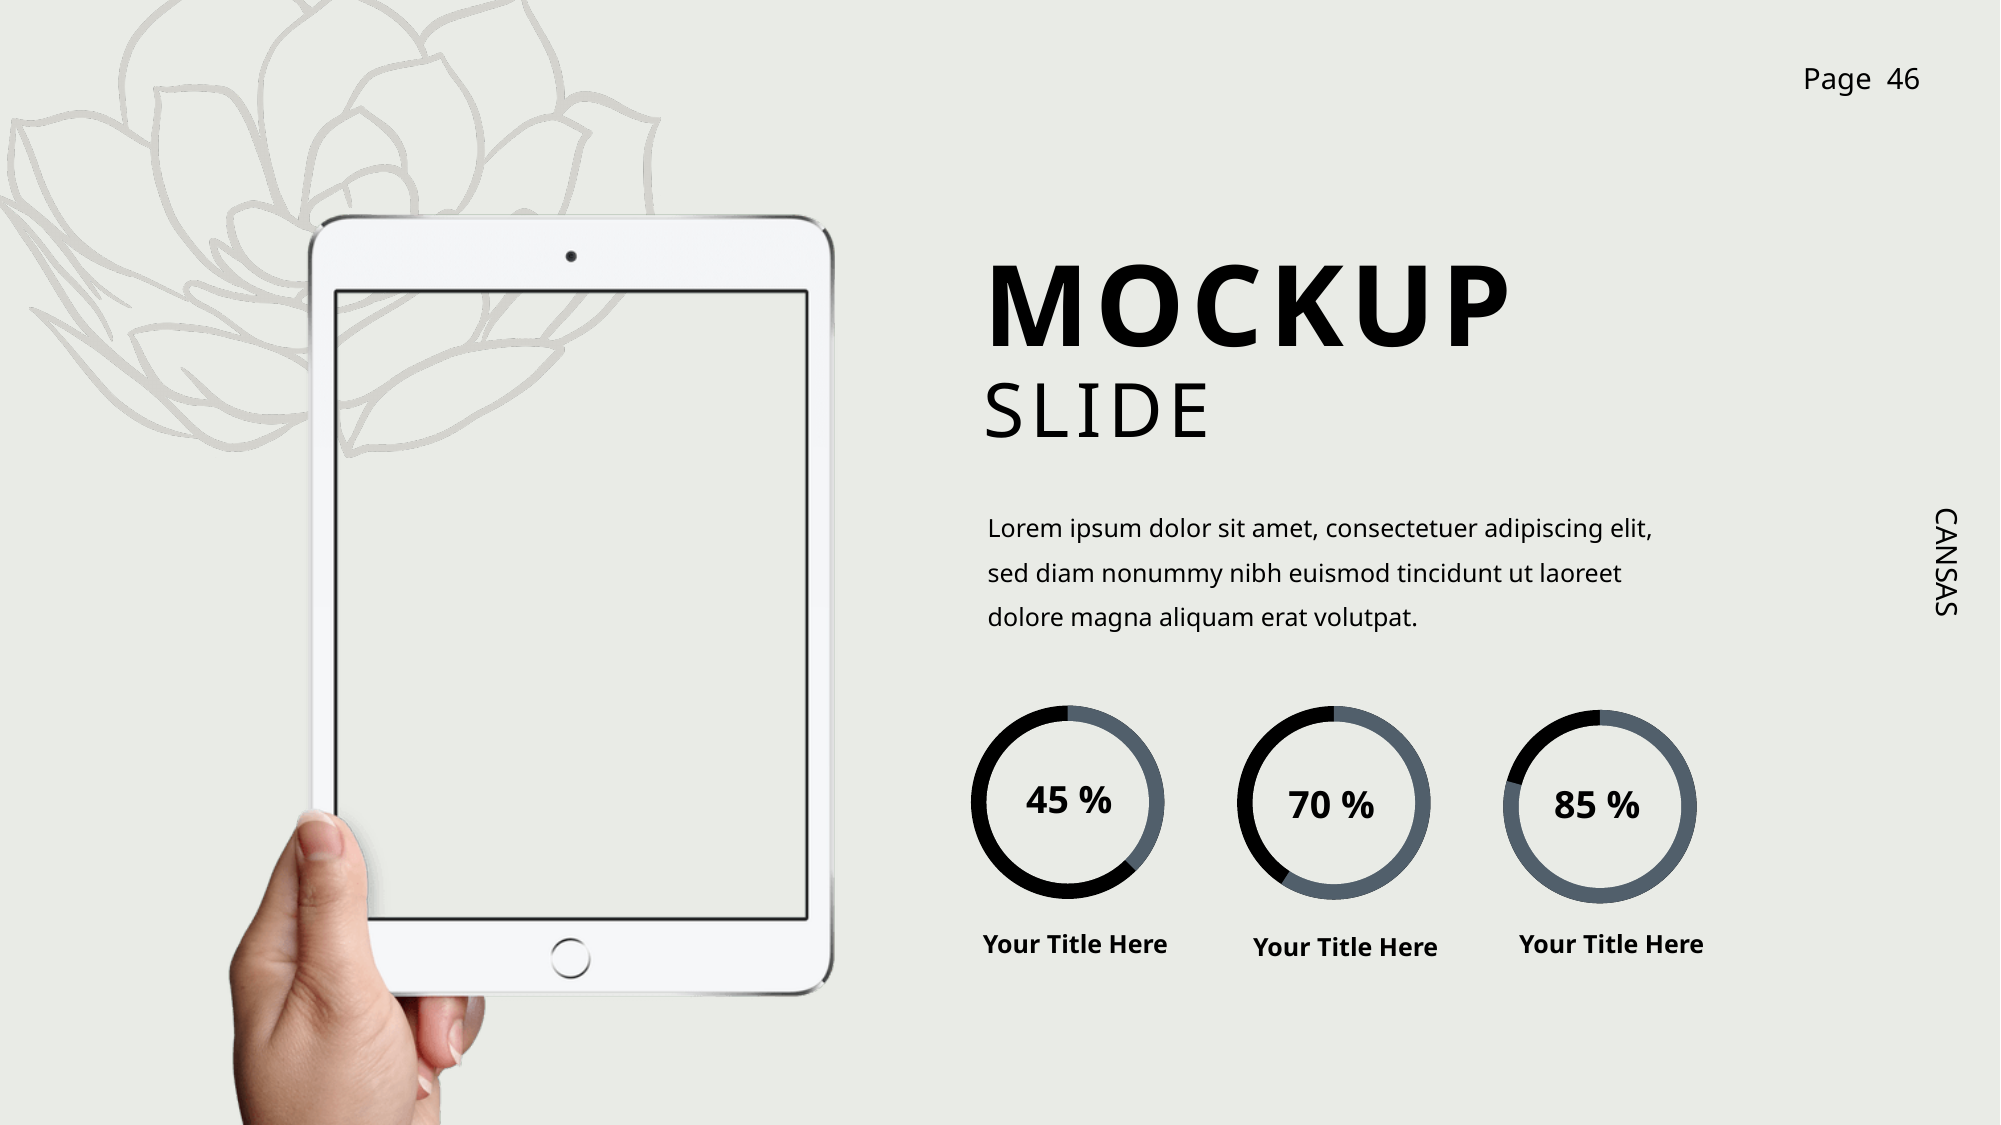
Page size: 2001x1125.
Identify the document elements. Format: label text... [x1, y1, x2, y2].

text_box Your Title Here [1504, 921, 1720, 967]
text_box Your Title Here [968, 921, 1184, 967]
text_box SLIDE [968, 377, 1774, 460]
text_box Your Title Here [1238, 924, 1454, 970]
text_box MOCKUP [968, 227, 1840, 377]
picture [0, 0, 967, 1125]
text_box Lorem ipsum dolor sit amet, consectetuer adipiscing elit, sed diam nonummy nibh euismod tincidunt ut laoreet dolore magna aliquam erat volutpat. [972, 489, 1697, 640]
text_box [1503, 709, 1697, 904]
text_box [970, 705, 1165, 899]
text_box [1237, 706, 1431, 900]
